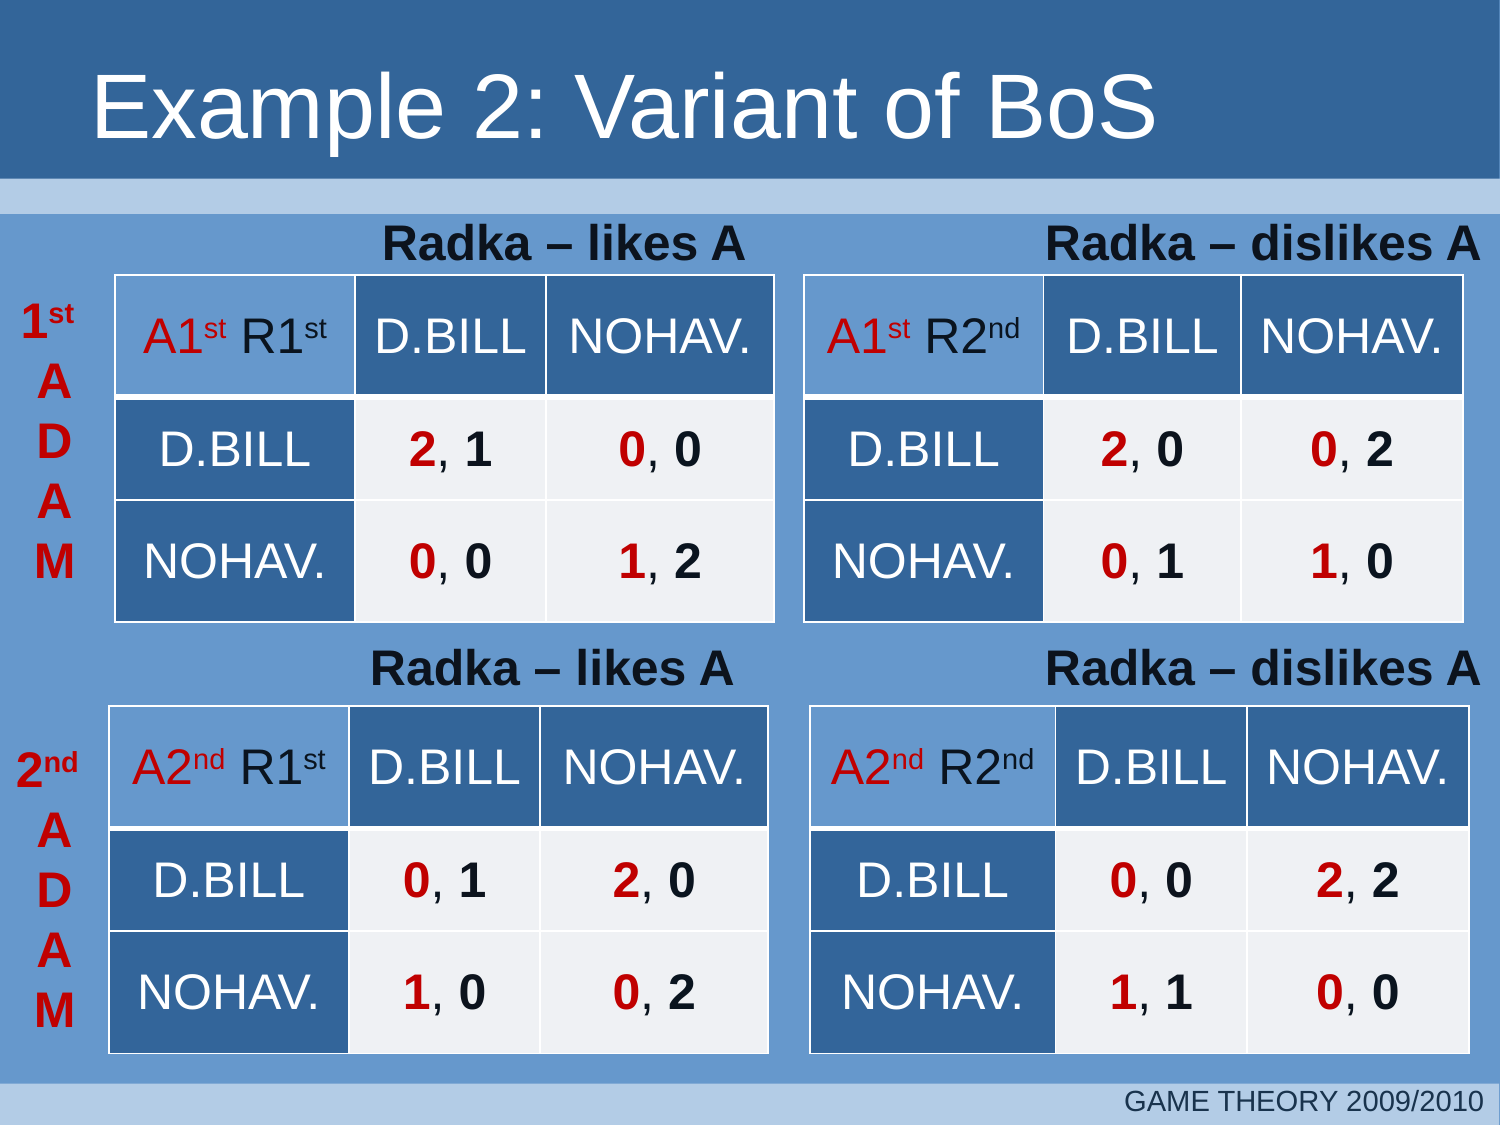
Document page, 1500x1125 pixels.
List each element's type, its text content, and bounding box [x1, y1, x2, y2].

text_box 1st A D A M [0, 280, 110, 596]
table_cell NOHAV. [811, 932, 1055, 1053]
text_box Radka – likes A [360, 203, 768, 274]
table_header D.BILL [350, 707, 539, 826]
table_cell 1, 2 [547, 501, 773, 621]
table_cell 0, 0 [1056, 831, 1246, 930]
table_cell 2, 0 [541, 831, 767, 930]
table_cell 1, 0 [350, 932, 539, 1053]
table_header A1st R1st [116, 276, 354, 394]
table_cell NOHAV. [110, 932, 348, 1053]
table_cell 1, 1 [1056, 932, 1246, 1053]
table_header D.BILL [1056, 707, 1246, 826]
text_box 2nd A D A M [0, 730, 108, 1045]
table_cell 0, 0 [547, 400, 773, 499]
table_cell D.BILL [805, 400, 1043, 499]
table_header A1st R2nd [805, 276, 1043, 394]
table_header NOHAV. [1242, 276, 1462, 394]
table_cell NOHAV. [805, 501, 1043, 621]
table_cell 1, 0 [1242, 501, 1462, 621]
text_box GAME THEORY 2009/2010 [1109, 1075, 1500, 1125]
text_box Radka – likes A [348, 628, 756, 704]
table_cell NOHAV. [116, 501, 354, 621]
table_header D.BILL [356, 276, 545, 394]
text_box Radka – dislikes A [1026, 628, 1500, 704]
table_header A2nd R2nd [811, 707, 1055, 826]
table_cell 0, 1 [350, 831, 539, 930]
table_cell 0, 2 [1242, 400, 1462, 499]
table_cell D.BILL [811, 831, 1055, 930]
table_cell 2, 0 [1044, 400, 1240, 499]
title Example 2: Variant of BoS [74, 42, 1436, 162]
table_cell 2, 1 [356, 400, 545, 499]
table_cell D.BILL [110, 831, 348, 930]
table_cell D.BILL [116, 400, 354, 499]
table_cell 0, 1 [1044, 501, 1240, 621]
table_cell 0, 0 [356, 501, 545, 621]
table_cell 0, 2 [541, 932, 767, 1053]
table_header A2nd R1st [110, 707, 348, 826]
table_header NOHAV. [541, 707, 767, 826]
table_header NOHAV. [1248, 707, 1468, 826]
table_cell 2, 2 [1248, 831, 1468, 930]
table_header D.BILL [1044, 276, 1240, 394]
table_cell 0, 0 [1248, 932, 1468, 1053]
table_header NOHAV. [547, 276, 773, 394]
text_box Radka – dislikes A [1026, 203, 1500, 278]
